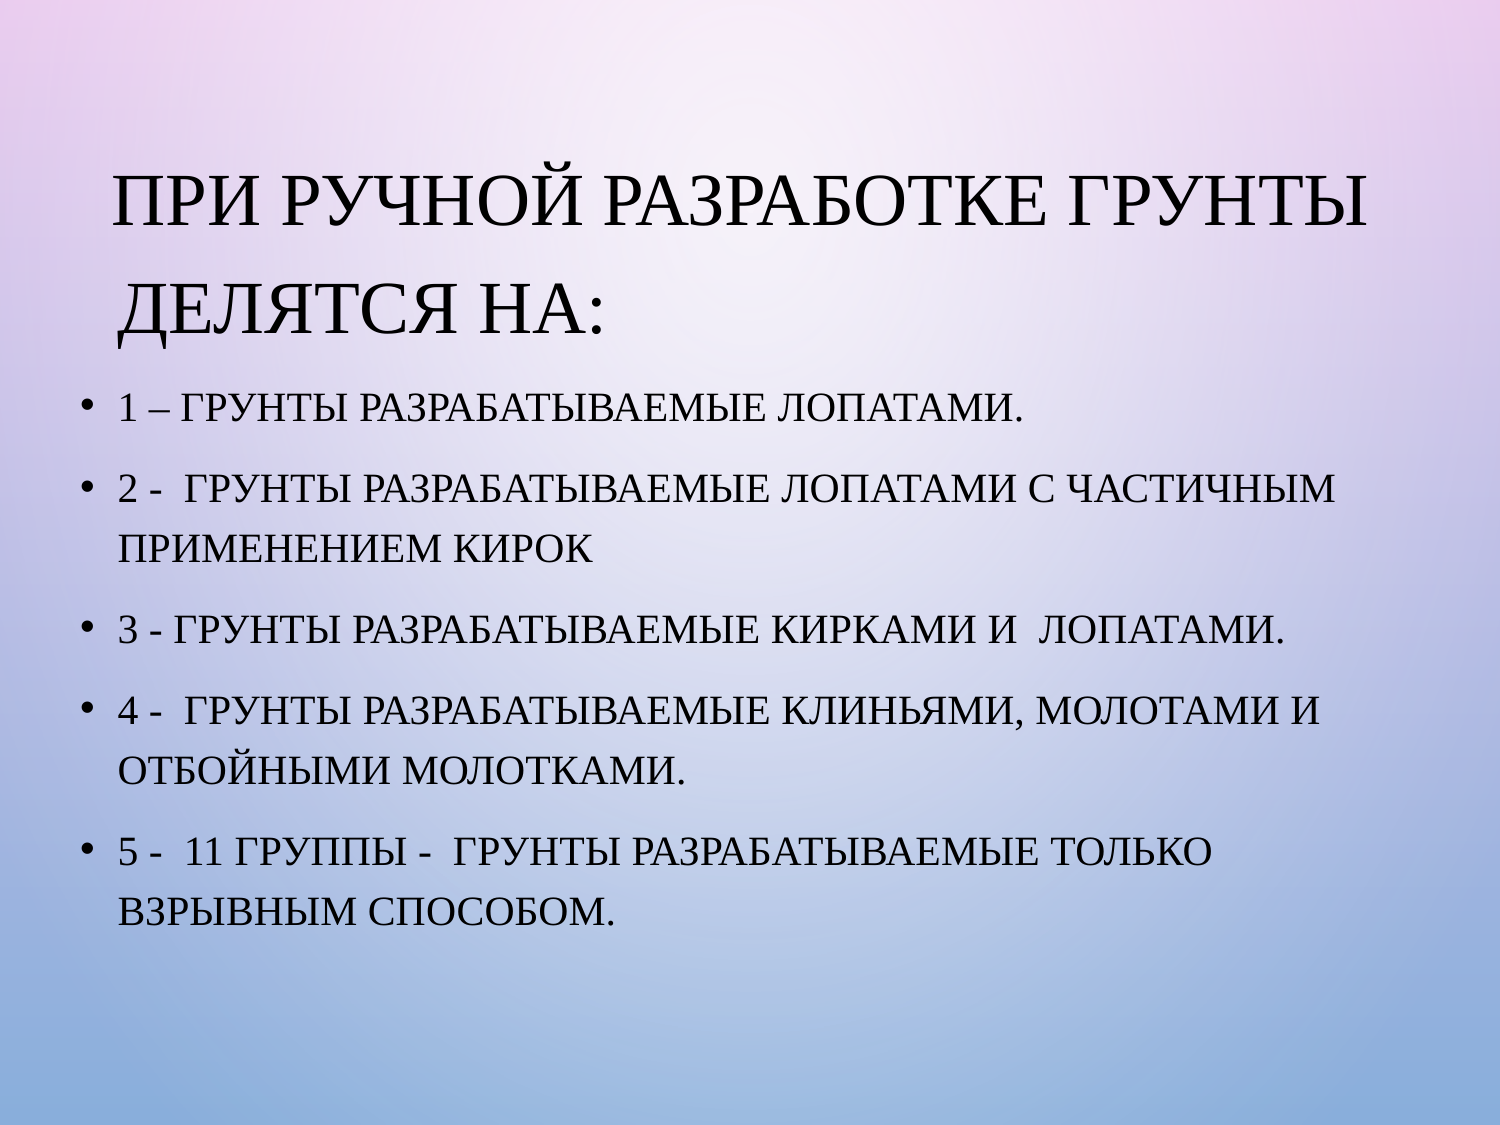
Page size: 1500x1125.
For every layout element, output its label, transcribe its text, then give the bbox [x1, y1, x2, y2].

list При ручной разработке грунты делятся на: 1 – грунты разрабатываемые лопатами. 2 - грунты разрабатываемые лопатами с частичным применением кирок 3 - грунты разрабатываемые кирками и лопатами. 4 - грунты разрабатываемые клиньями, молотами и отбойными молотками. 5 - 11 группы - грунты разрабатываемые только взрывным способом. [64, 125, 1454, 996]
